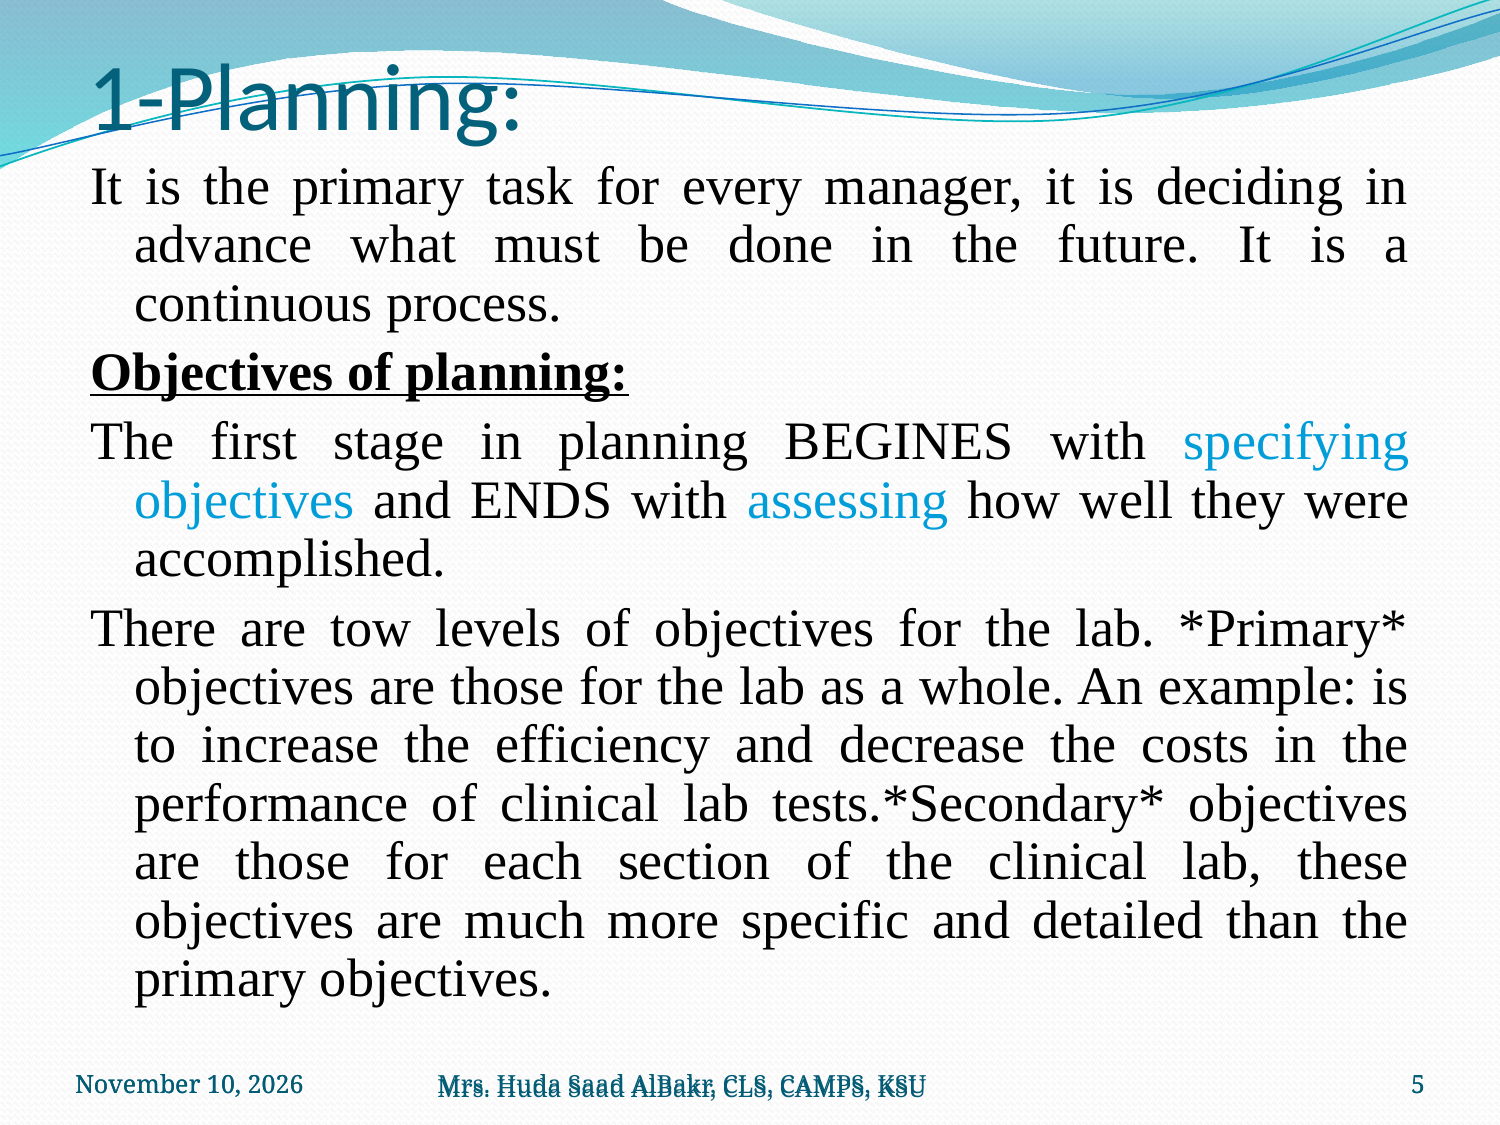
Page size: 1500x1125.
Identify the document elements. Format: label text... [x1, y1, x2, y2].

list It is the primary task for every manager, it is deciding in advance what must be done in the future. It is a continuous process. Objectives of planning: The first stage in planning BEGINES with specifying objectives and ENDS with assessing how well they were accomplished. There are tow levels of objectives for the lab. *Primary* objectives are those for the lab as a whole. An example: is to increase the efficiency and decrease the costs in the performance of clinical lab tests.*Secondary* objectives are those for each section of the clinical lab, these objectives are much more specific and detailed than the primary objectives. [74, 149, 1426, 1038]
text_box October 11, 2010 [75, 1042, 425, 1103]
text_box Mrs. Huda Saad AlBakr, CLS, CAMPS, KSU [437, 1042, 988, 1103]
text_box 5 [1299, 1042, 1425, 1103]
title 1-Planning: [87, 24, 676, 149]
